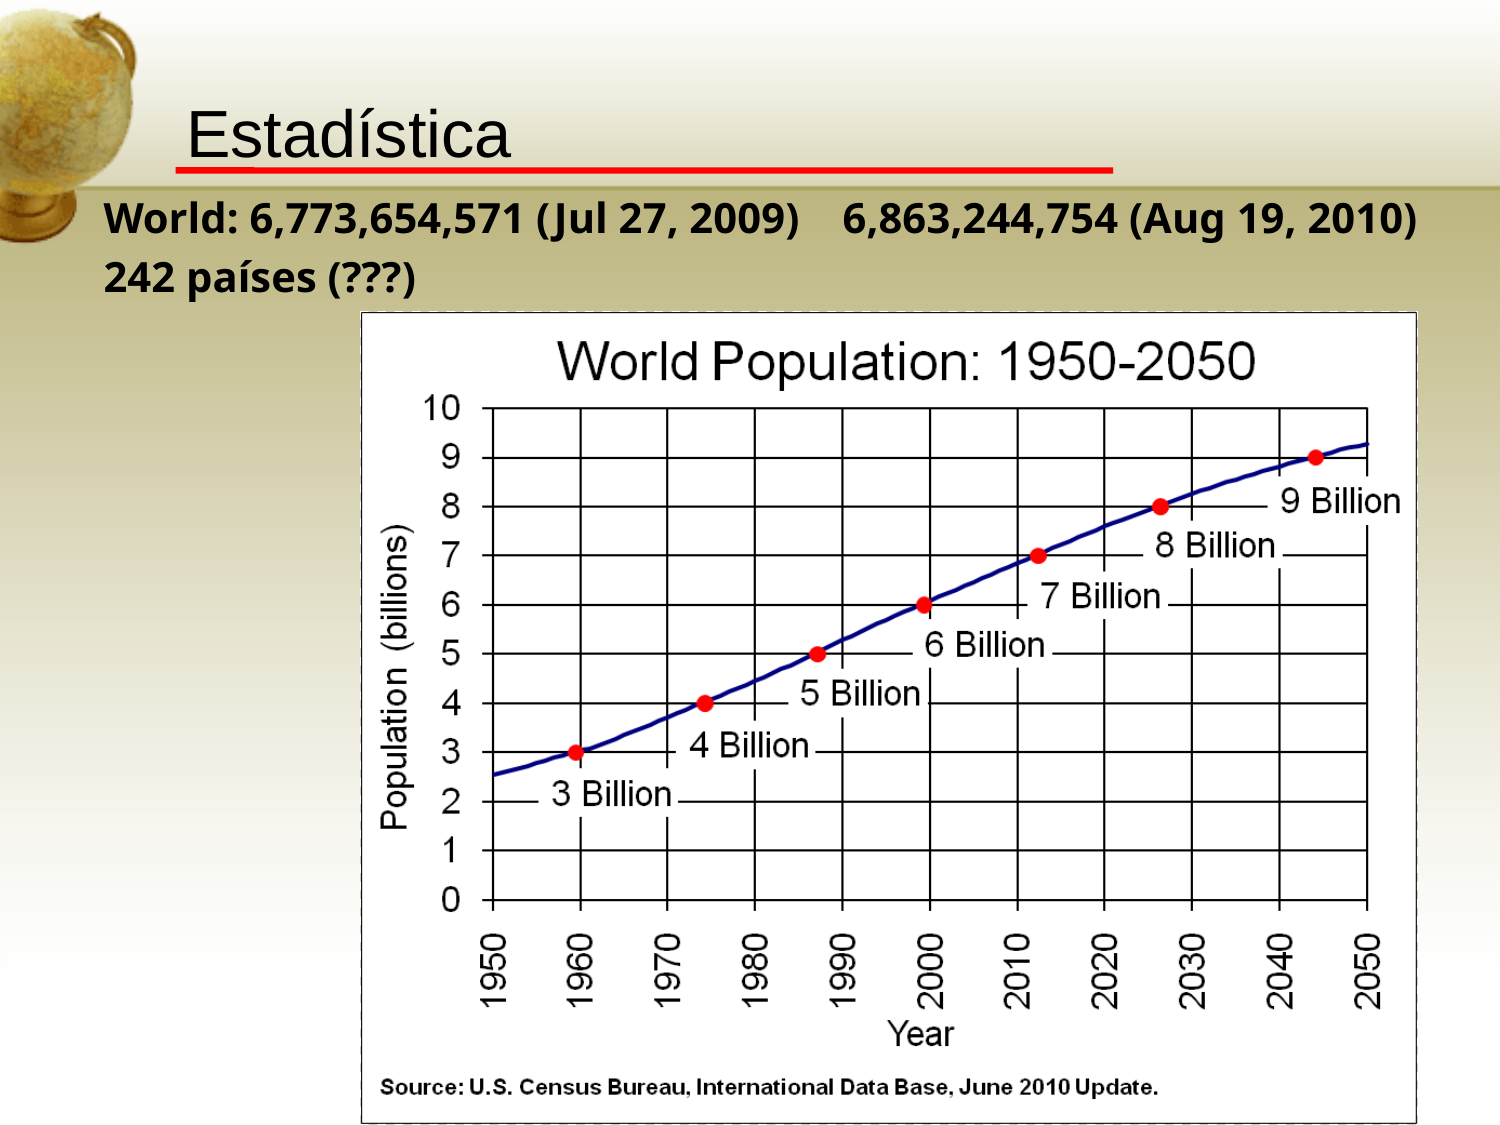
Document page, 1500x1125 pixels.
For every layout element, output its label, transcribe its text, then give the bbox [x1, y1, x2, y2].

picture [0, 0, 1500, 1125]
list World: 6,773,654,571 (Jul 27, 2009) 6,863,244,754 (Aug 19, 2010) 242 países (???) [88, 184, 1500, 358]
title Estadística [170, 36, 1436, 179]
